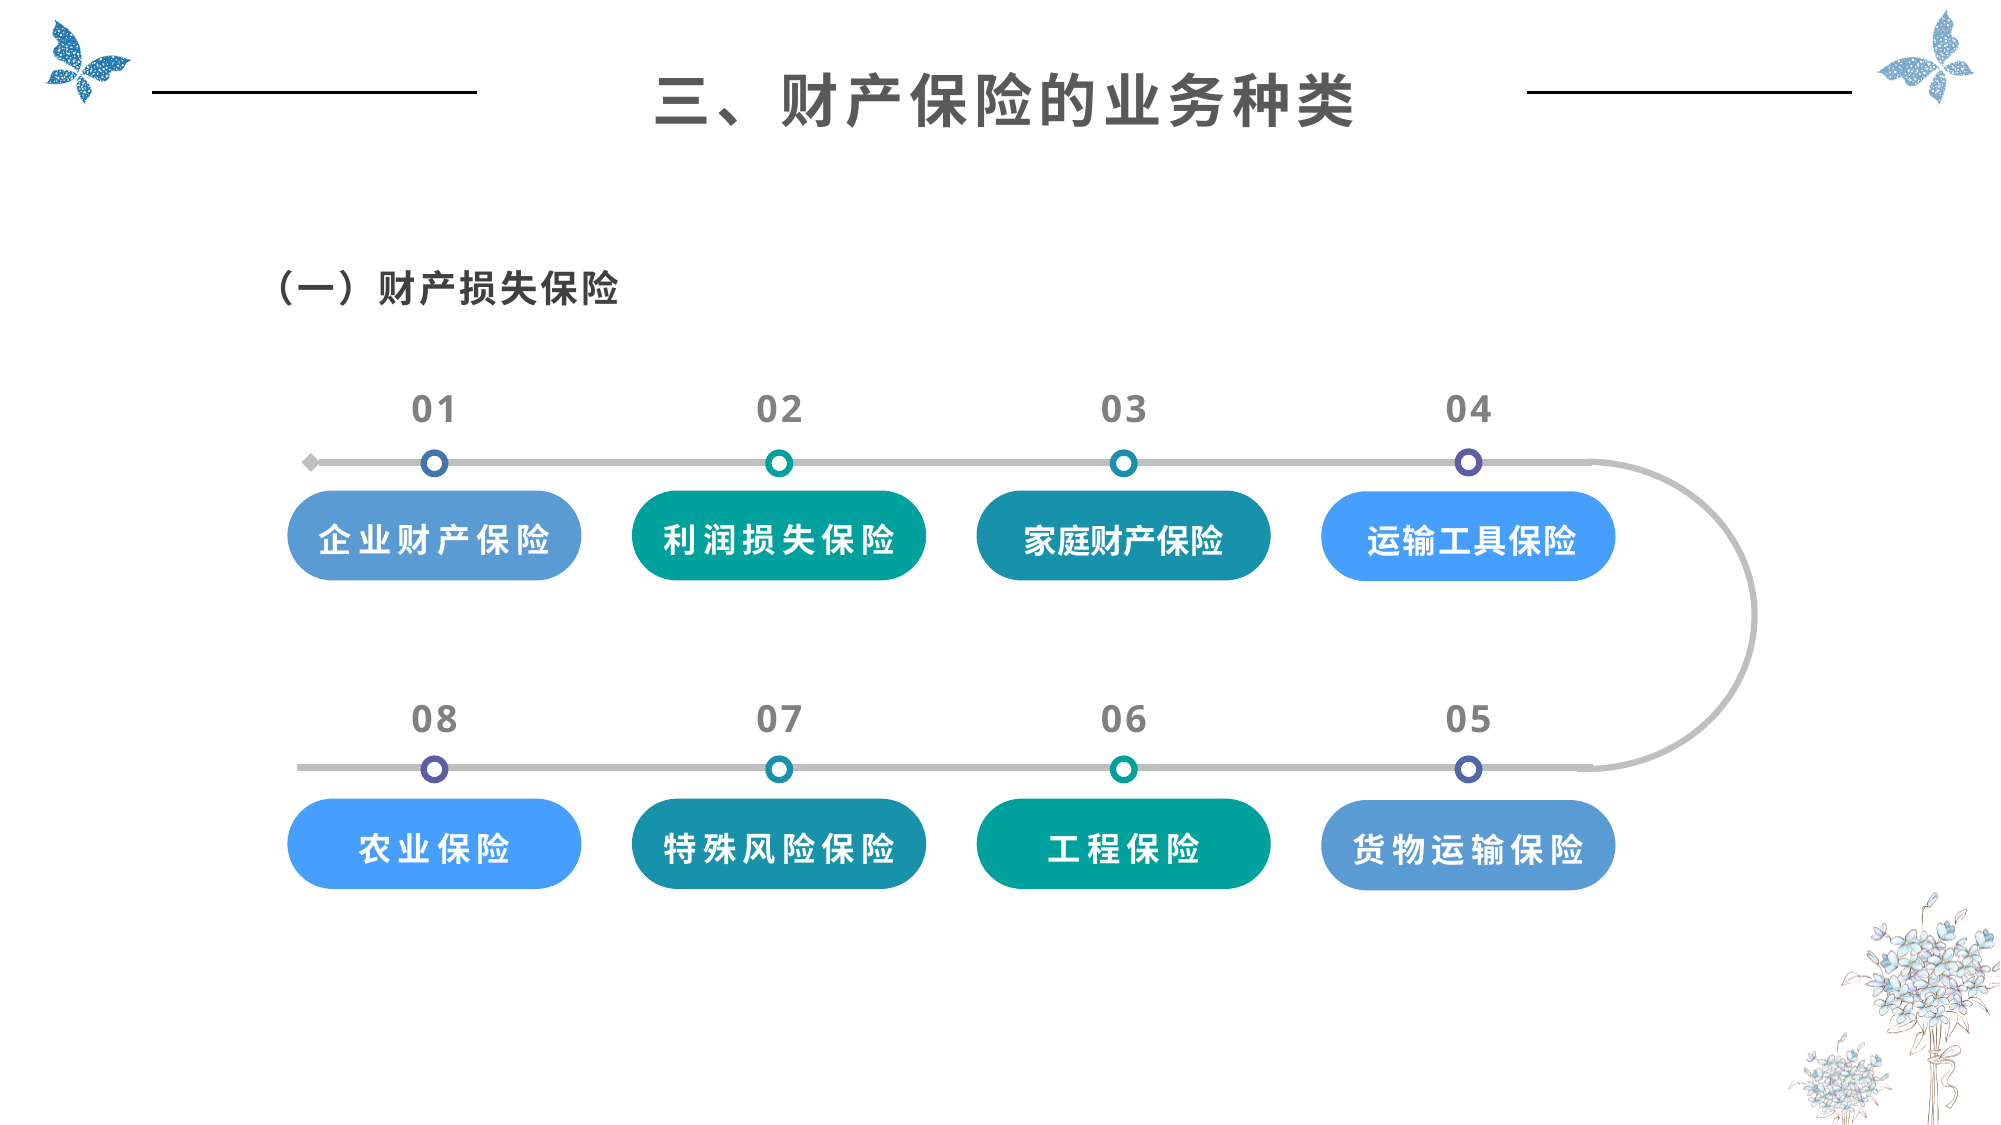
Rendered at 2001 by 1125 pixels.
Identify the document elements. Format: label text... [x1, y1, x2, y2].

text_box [287, 798, 582, 889]
text_box 01 [371, 377, 498, 438]
text_box 04 [1405, 377, 1532, 438]
text_box [1112, 451, 1136, 462]
text_box [1456, 463, 1481, 475]
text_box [1321, 800, 1616, 891]
text_box [767, 463, 792, 476]
text_box [767, 451, 791, 462]
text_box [287, 490, 582, 581]
text_box [422, 757, 447, 767]
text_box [631, 798, 927, 889]
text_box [151, 55, 1852, 142]
text_box [1456, 768, 1481, 782]
picture [1788, 892, 2000, 1125]
text_box 07 [716, 687, 843, 747]
text_box [422, 768, 447, 782]
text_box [976, 490, 1271, 581]
text_box [1111, 768, 1136, 782]
text_box [1577, 461, 1756, 770]
text_box （一）财产损失保险 [245, 236, 1755, 317]
text_box 06 [1061, 687, 1187, 747]
text_box [1456, 450, 1481, 462]
text_box 08 [371, 687, 498, 747]
text_box [1457, 757, 1481, 767]
text_box [767, 757, 791, 767]
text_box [631, 490, 927, 581]
text_box [767, 768, 792, 782]
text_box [1321, 491, 1616, 582]
text_box 02 [716, 377, 843, 438]
text_box [1112, 757, 1136, 767]
text_box [1111, 463, 1136, 476]
text_box 05 [1405, 687, 1532, 747]
text_box [422, 451, 447, 462]
text_box [422, 463, 447, 476]
text_box 03 [1061, 377, 1187, 438]
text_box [976, 798, 1271, 889]
